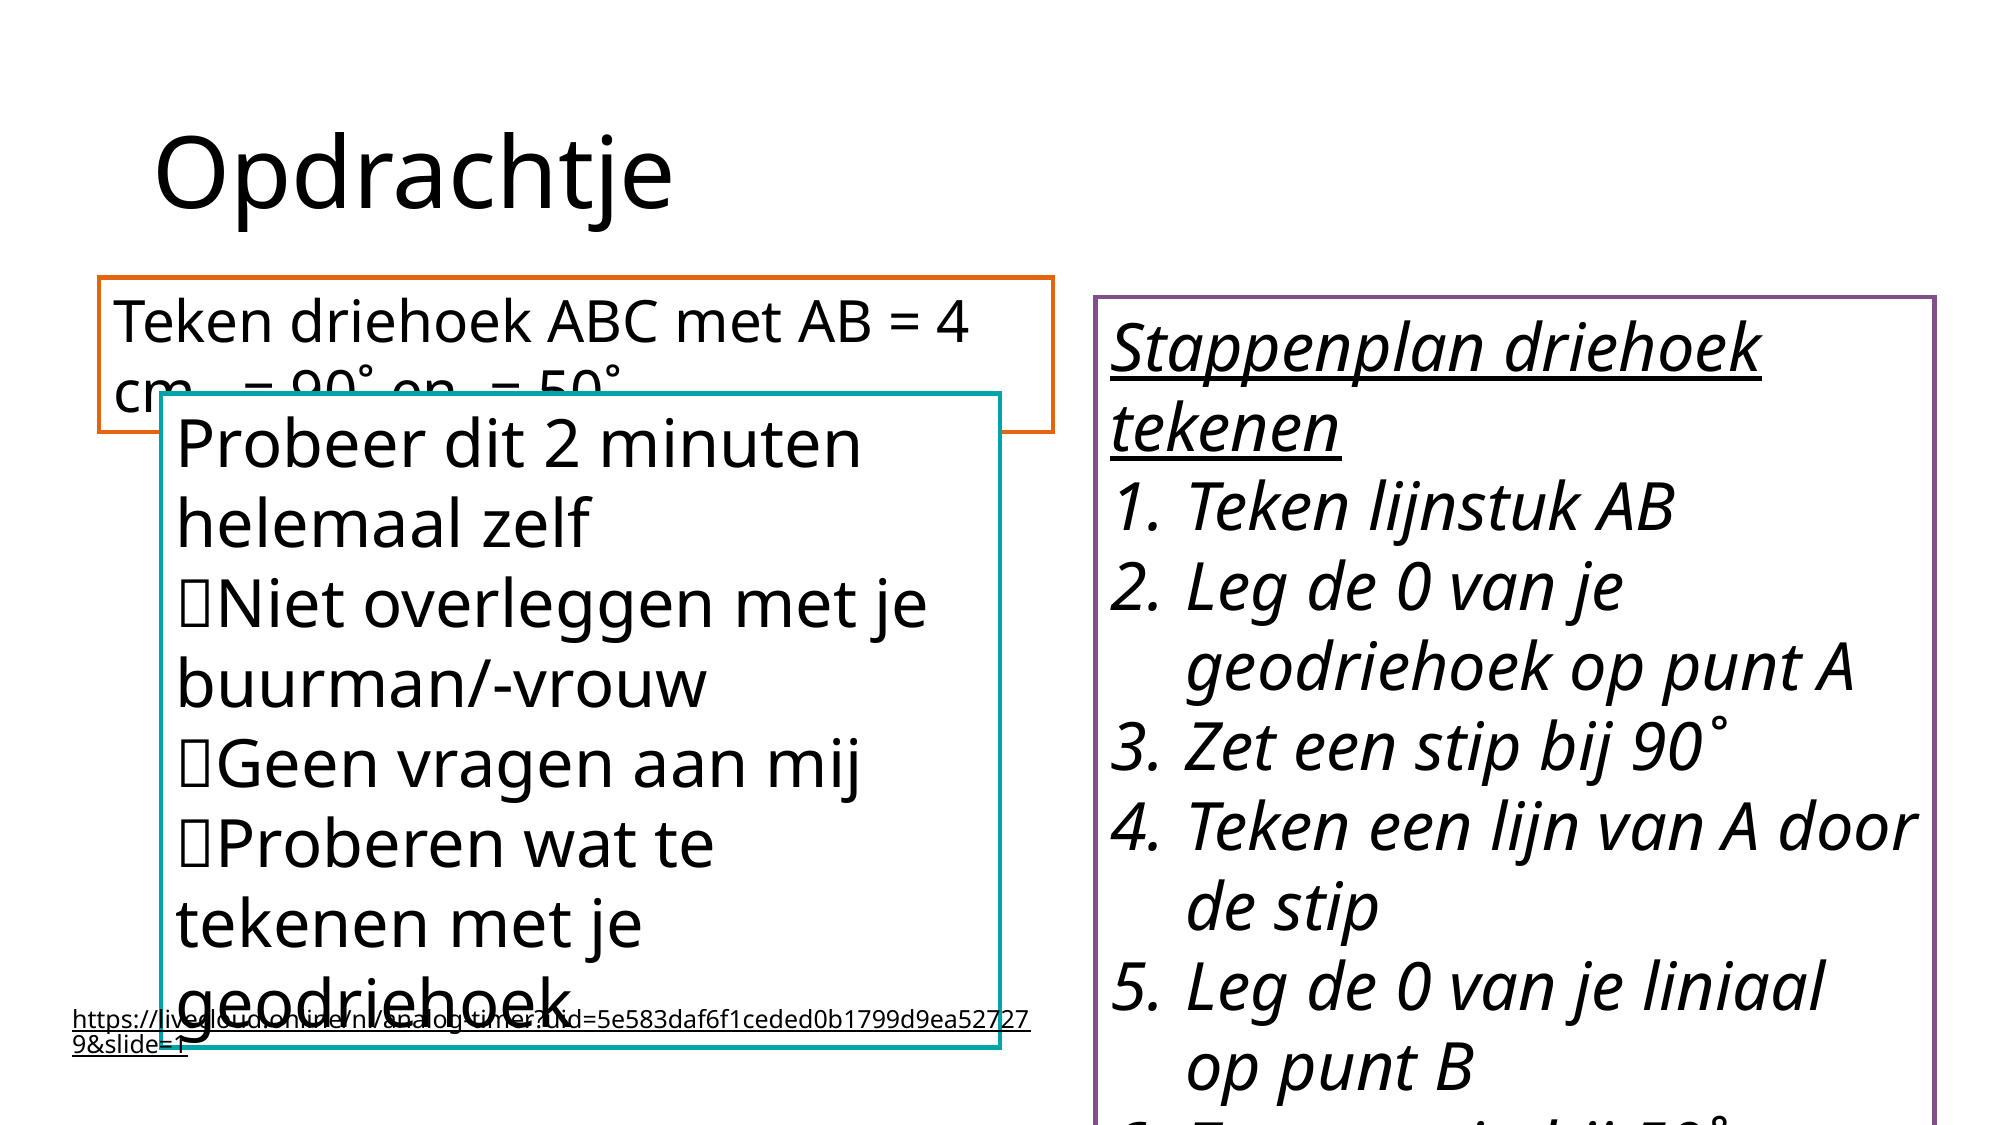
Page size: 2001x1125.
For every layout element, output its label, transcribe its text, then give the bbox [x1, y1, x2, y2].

text_box Stappenplan driehoek tekenen Teken lijnstuk AB Leg de 0 van je geodriehoek op punt A Zet een stip bij 90˚ Teken een lijn van A door de stip Leg de 0 van je liniaal op punt B Zet een stip bij 50˚ Teken een lijn van B door de stip Het snijpunt van de twee halve lijnen = punt C [1095, 296, 1936, 1125]
text_box Probeer dit 2 minuten helemaal zelf Niet overleggen met je buurman/-vrouw Geen vragen aan mij Proberen wat te tekenen met je geodriehoek [160, 392, 1001, 996]
text_box https://livecloud.online/nl/analog-timer?uid=5e583daf6f1ceded0b1799d9ea527279&slide=1 [57, 996, 1058, 1075]
title Opdrachtje [137, 59, 1863, 278]
